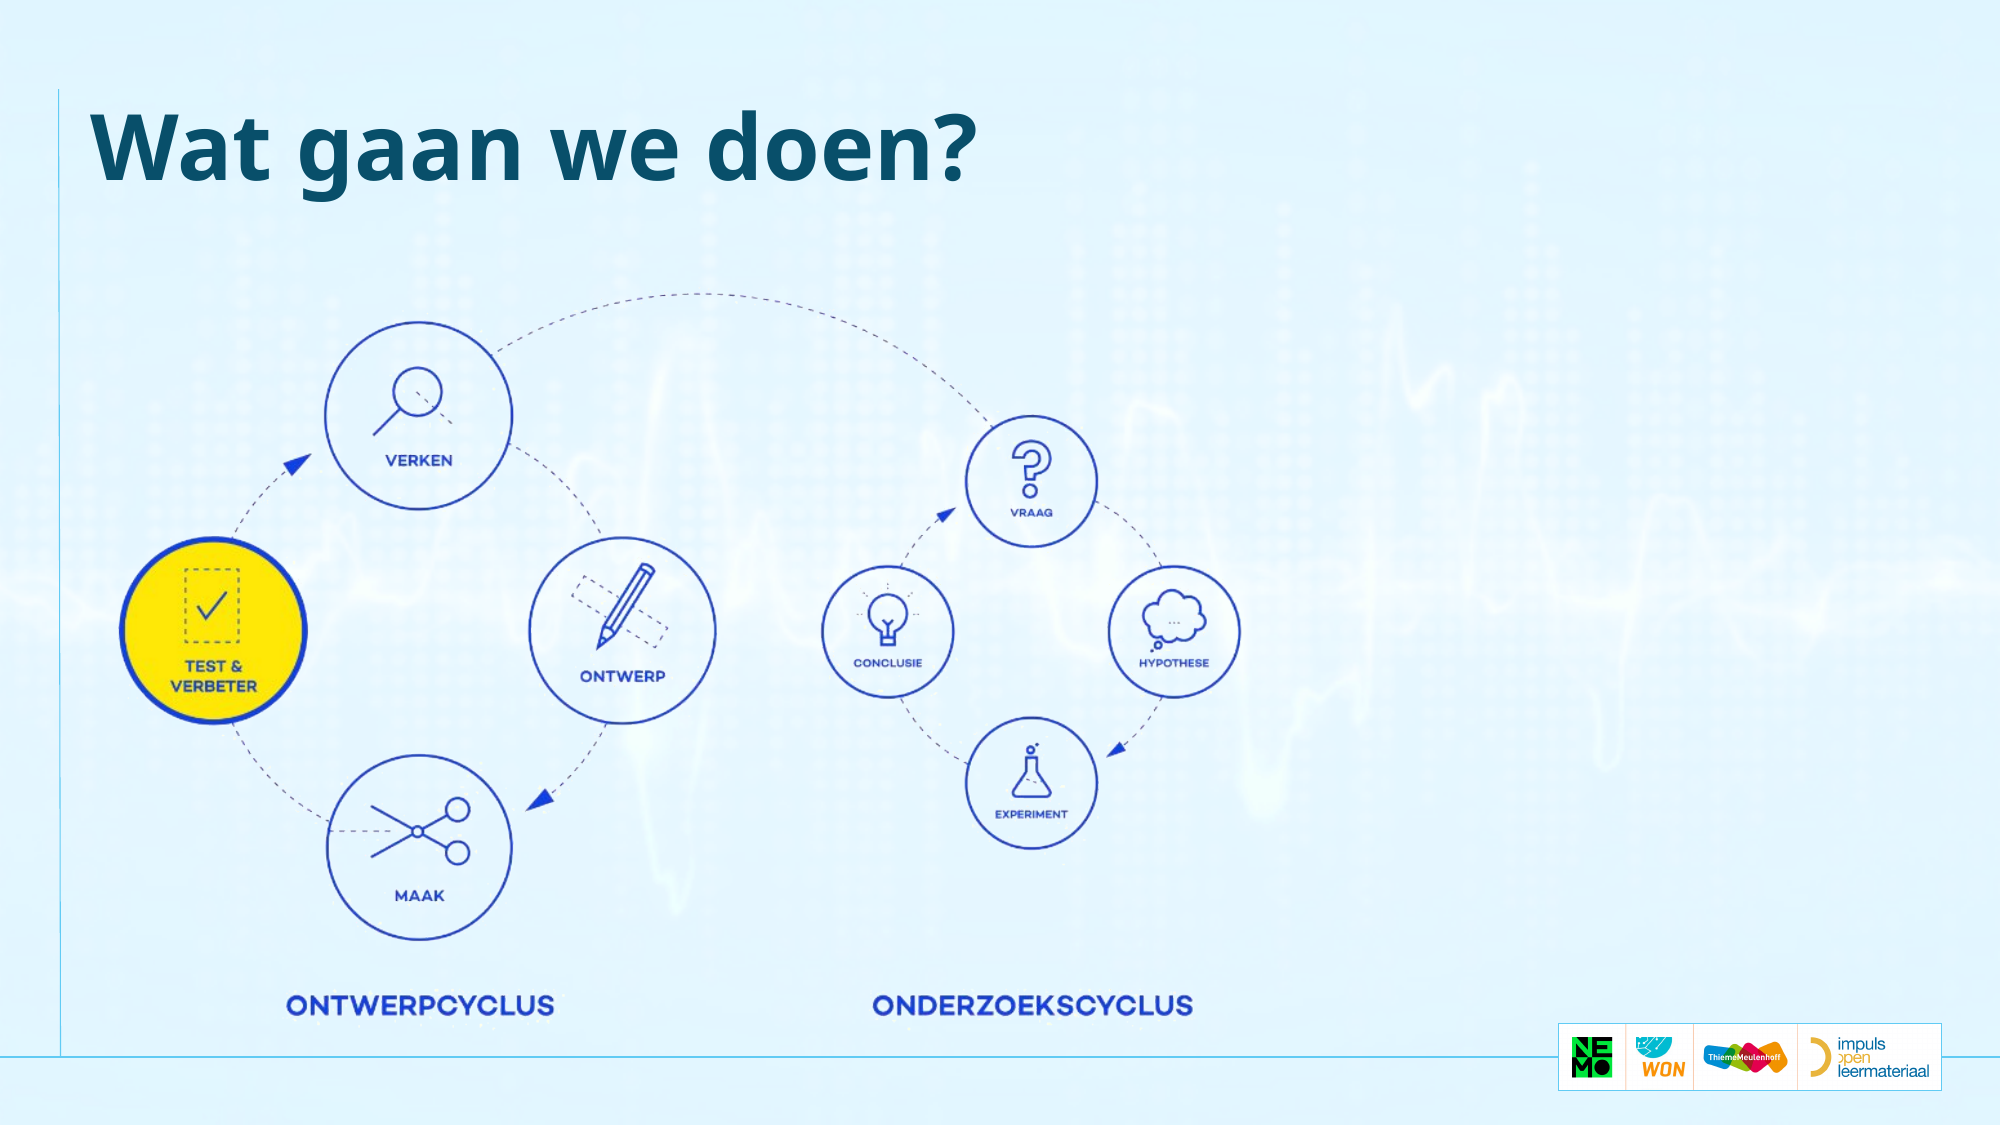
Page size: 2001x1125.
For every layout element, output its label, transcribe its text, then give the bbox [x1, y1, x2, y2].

picture [1559, 1024, 1941, 1090]
picture [75, 246, 1292, 1082]
title Wat gaan we doen? [90, 89, 1910, 247]
